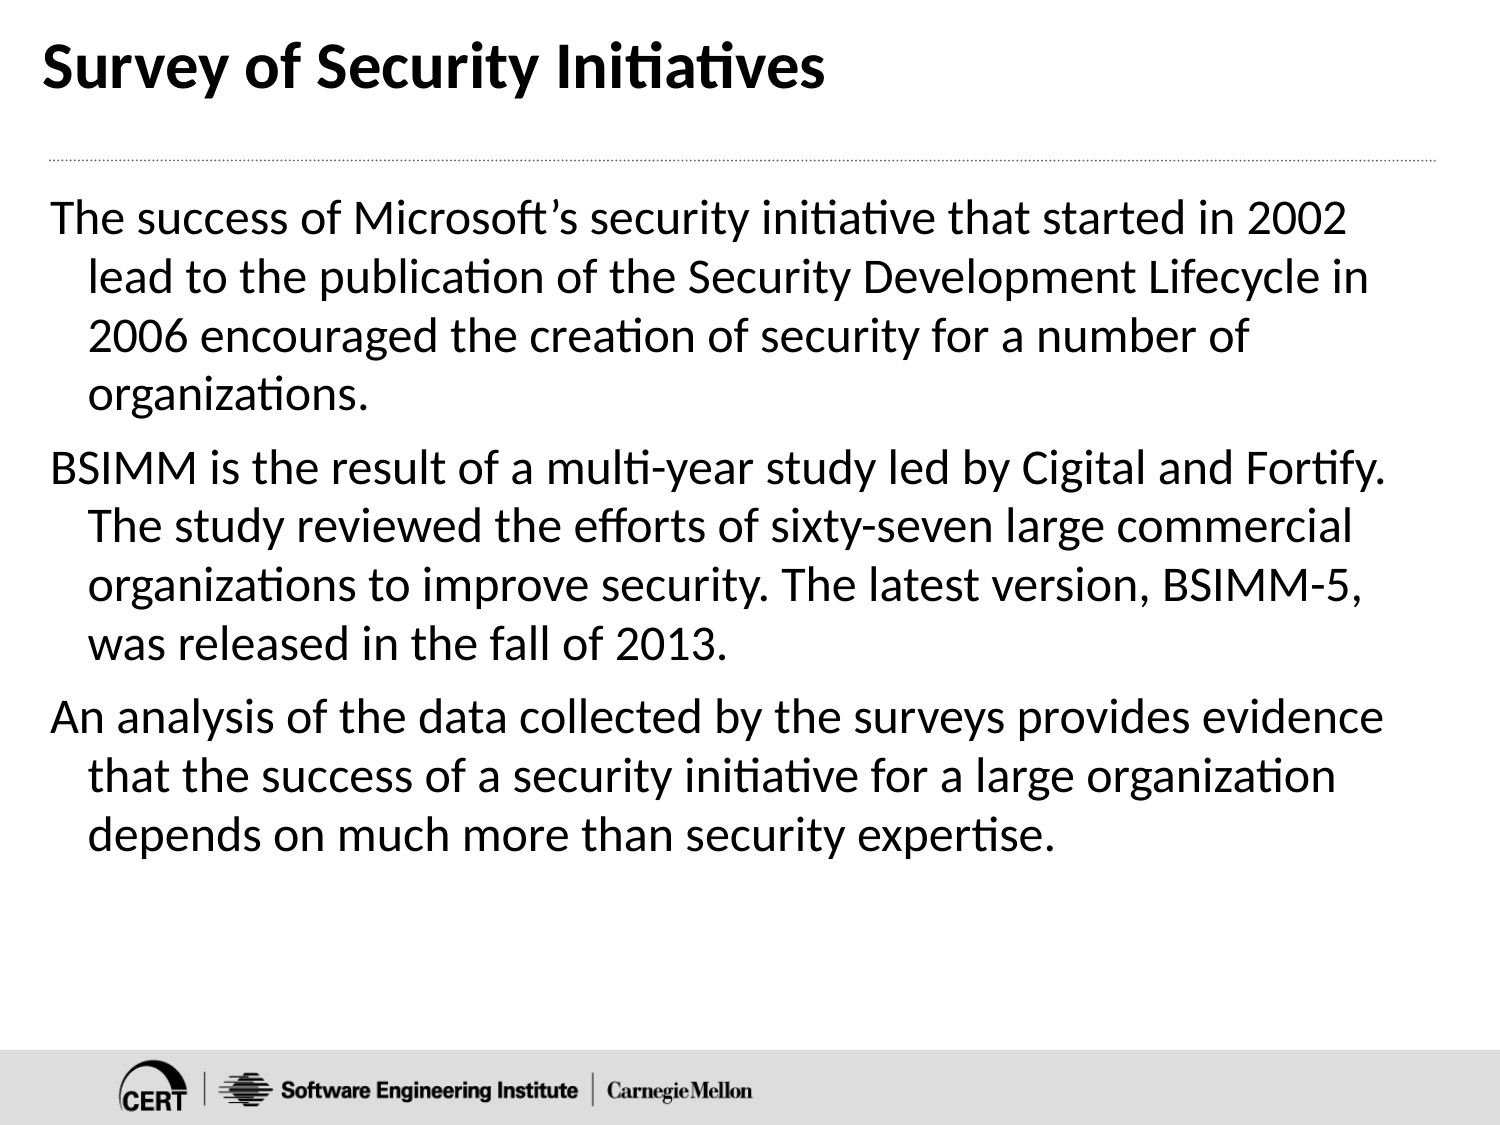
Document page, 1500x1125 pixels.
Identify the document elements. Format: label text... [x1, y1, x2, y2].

title Survey of Security Initiatives [42, 37, 1434, 155]
picture [102, 1056, 765, 1117]
list The success of Microsoft’s security initiative that started in 2002 lead to the publication of the Security Development Lifecycle in 2006 encouraged the creation of security for a number of organizations. BSIMM is the result of a multi-year study led by Cigital and Fortify. The study reviewed the efforts of sixty-seven large commercial organizations to improve security. The latest version, BSIMM-5, was released in the fall of 2013. An analysis of the data collected by the surveys provides evidence that the success of a security initiative for a large organization depends on much more than security expertise. [49, 187, 1438, 1001]
